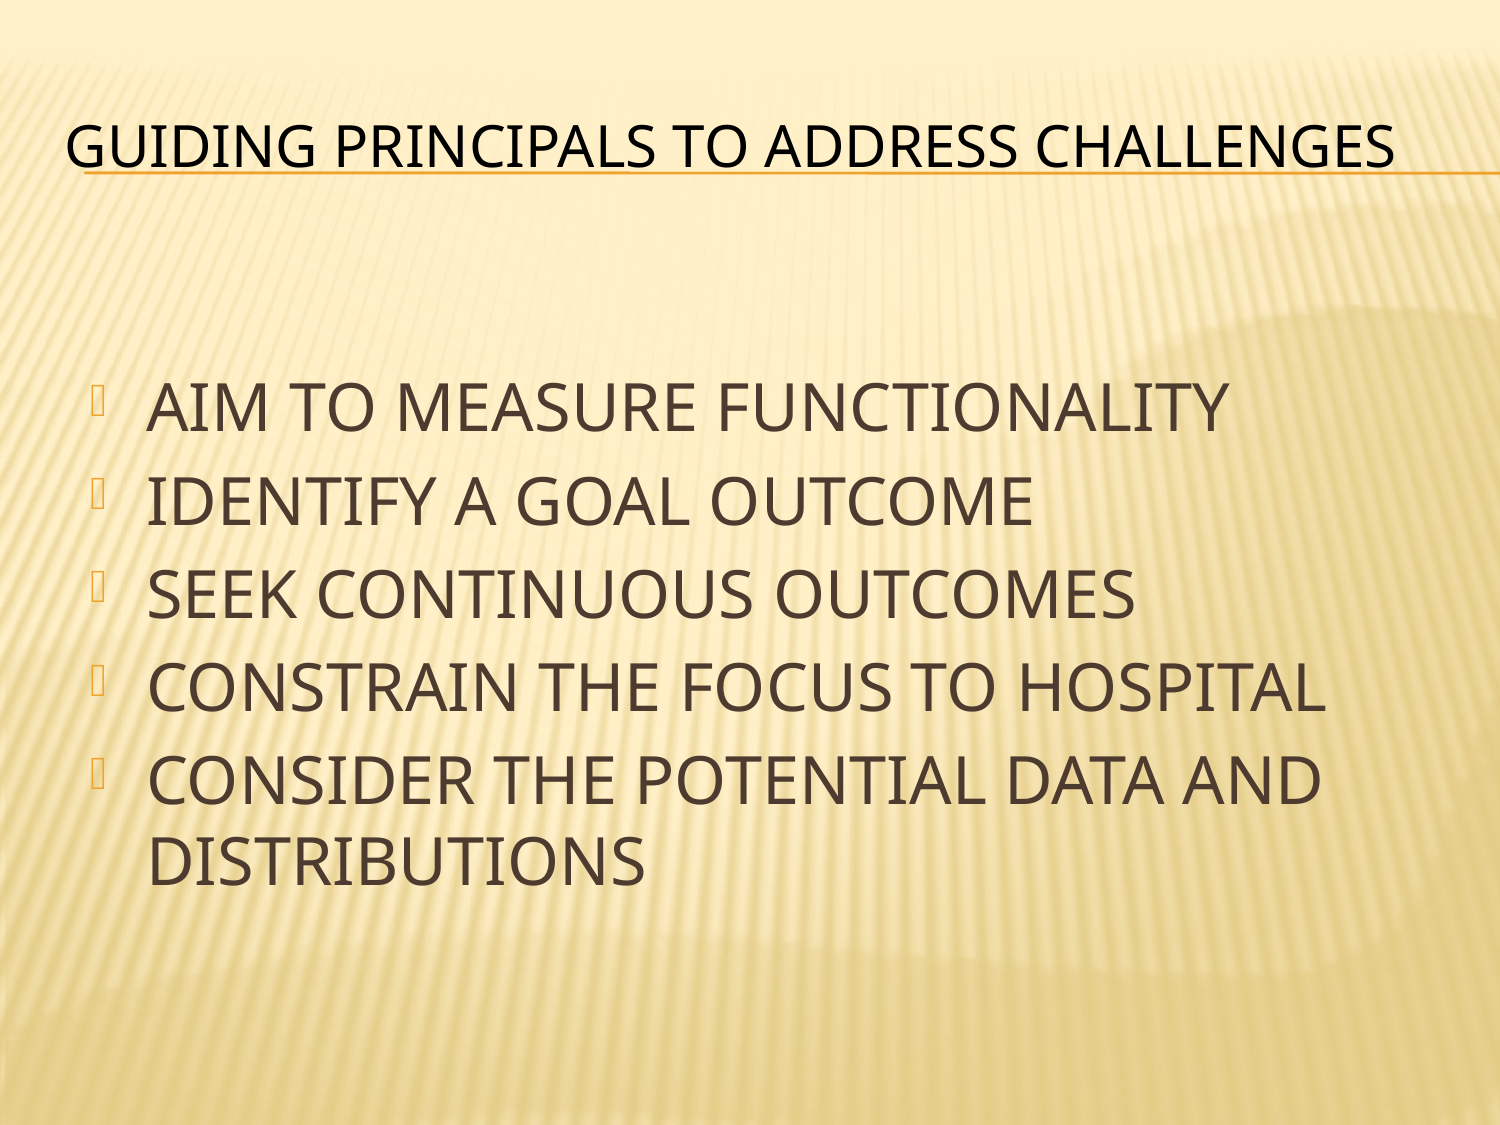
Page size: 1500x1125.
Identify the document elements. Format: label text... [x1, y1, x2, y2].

title Guiding Principals to Address Challenges [50, 75, 1475, 213]
list AIM TO MEASURE FUNCTIONALITY IDENTIFY A GOAL OUTCOME SEEK CONTINUOUS OUTCOMES CONSTRAIN THE FOCUS TO HOSPITAL CONSIDER THE POTENTIAL DATA AND DISTRIBUTIONS [74, 357, 1426, 1101]
